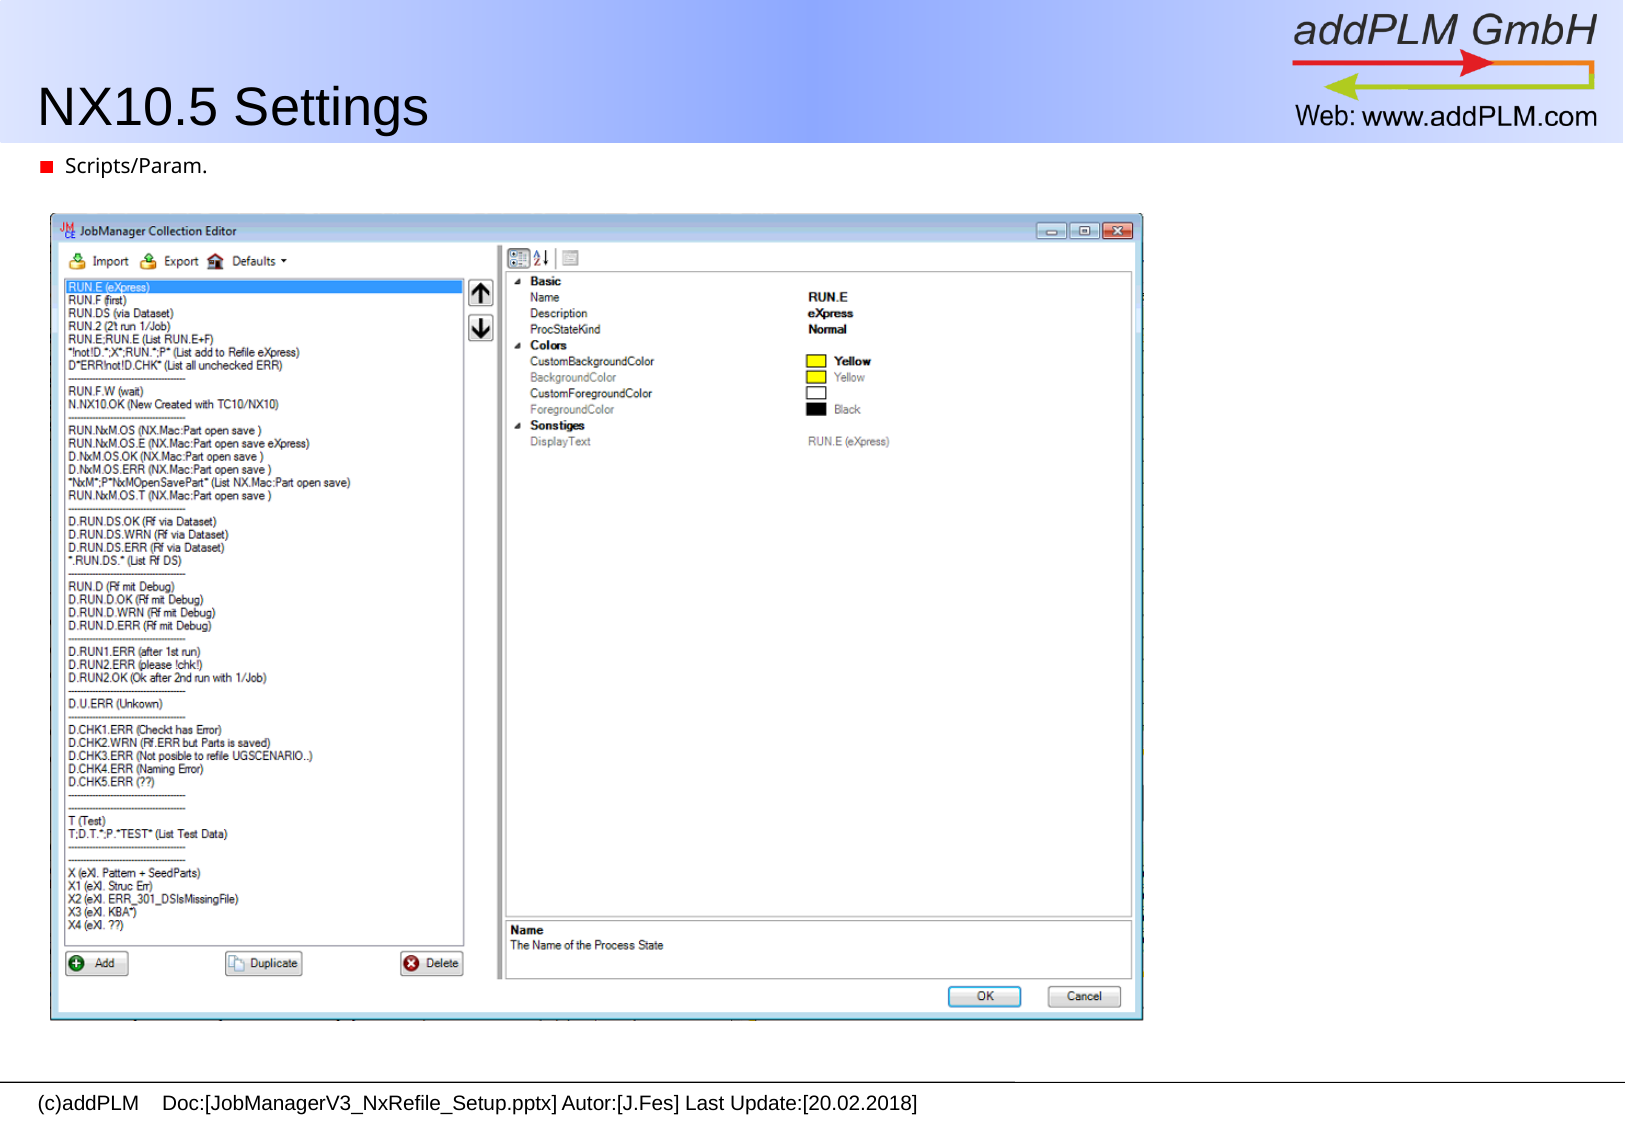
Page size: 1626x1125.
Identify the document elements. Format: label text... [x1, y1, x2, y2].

title NX10.5 Settings [22, 65, 1439, 143]
picture [37, 158, 53, 173]
picture [50, 213, 1144, 1021]
list Scripts/Param. [22, 152, 1600, 182]
picture [1292, 13, 1597, 126]
